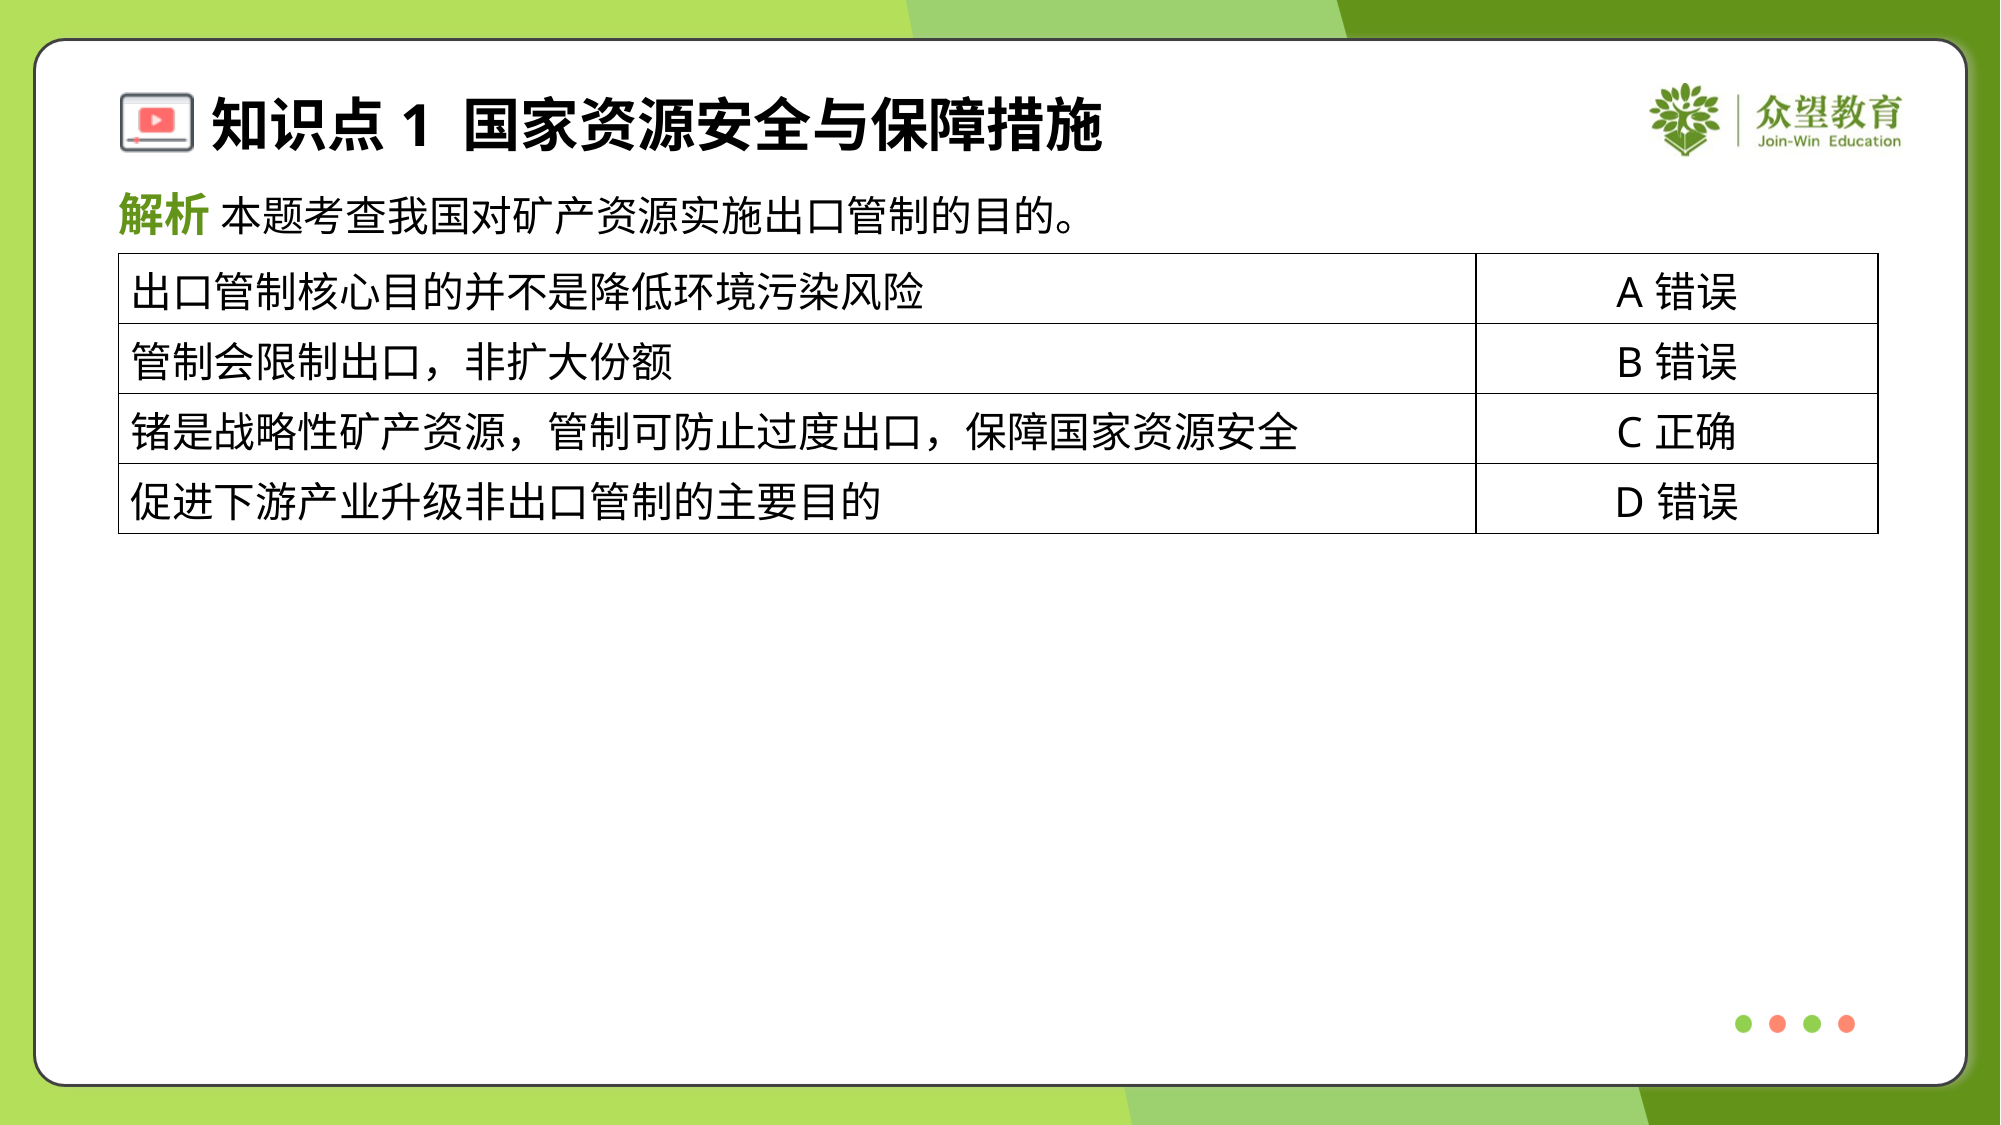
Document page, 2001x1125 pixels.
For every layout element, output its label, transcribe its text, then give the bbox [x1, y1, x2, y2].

table_cell D错误 [1477, 464, 1877, 533]
picture [0, 0, 2000, 1125]
table_header 出口管制核心目的并不是降低环境污染风险 [119, 254, 1475, 323]
table_cell 管制会限制出口，非扩大份额 [119, 324, 1475, 393]
table_cell C正确 [1477, 394, 1877, 463]
table_cell B错误 [1477, 324, 1877, 393]
text_box 解析 本题考查我国对矿产资源实施出口管制的目的。 [118, 159, 1883, 231]
table_cell 促进下游产业升级非出口管制的主要目的 [119, 464, 1475, 533]
table_header A错误 [1477, 254, 1877, 323]
table_cell 锗是战略性矿产资源，管制可防止过度出口，保障国家资源安全 [119, 394, 1475, 463]
